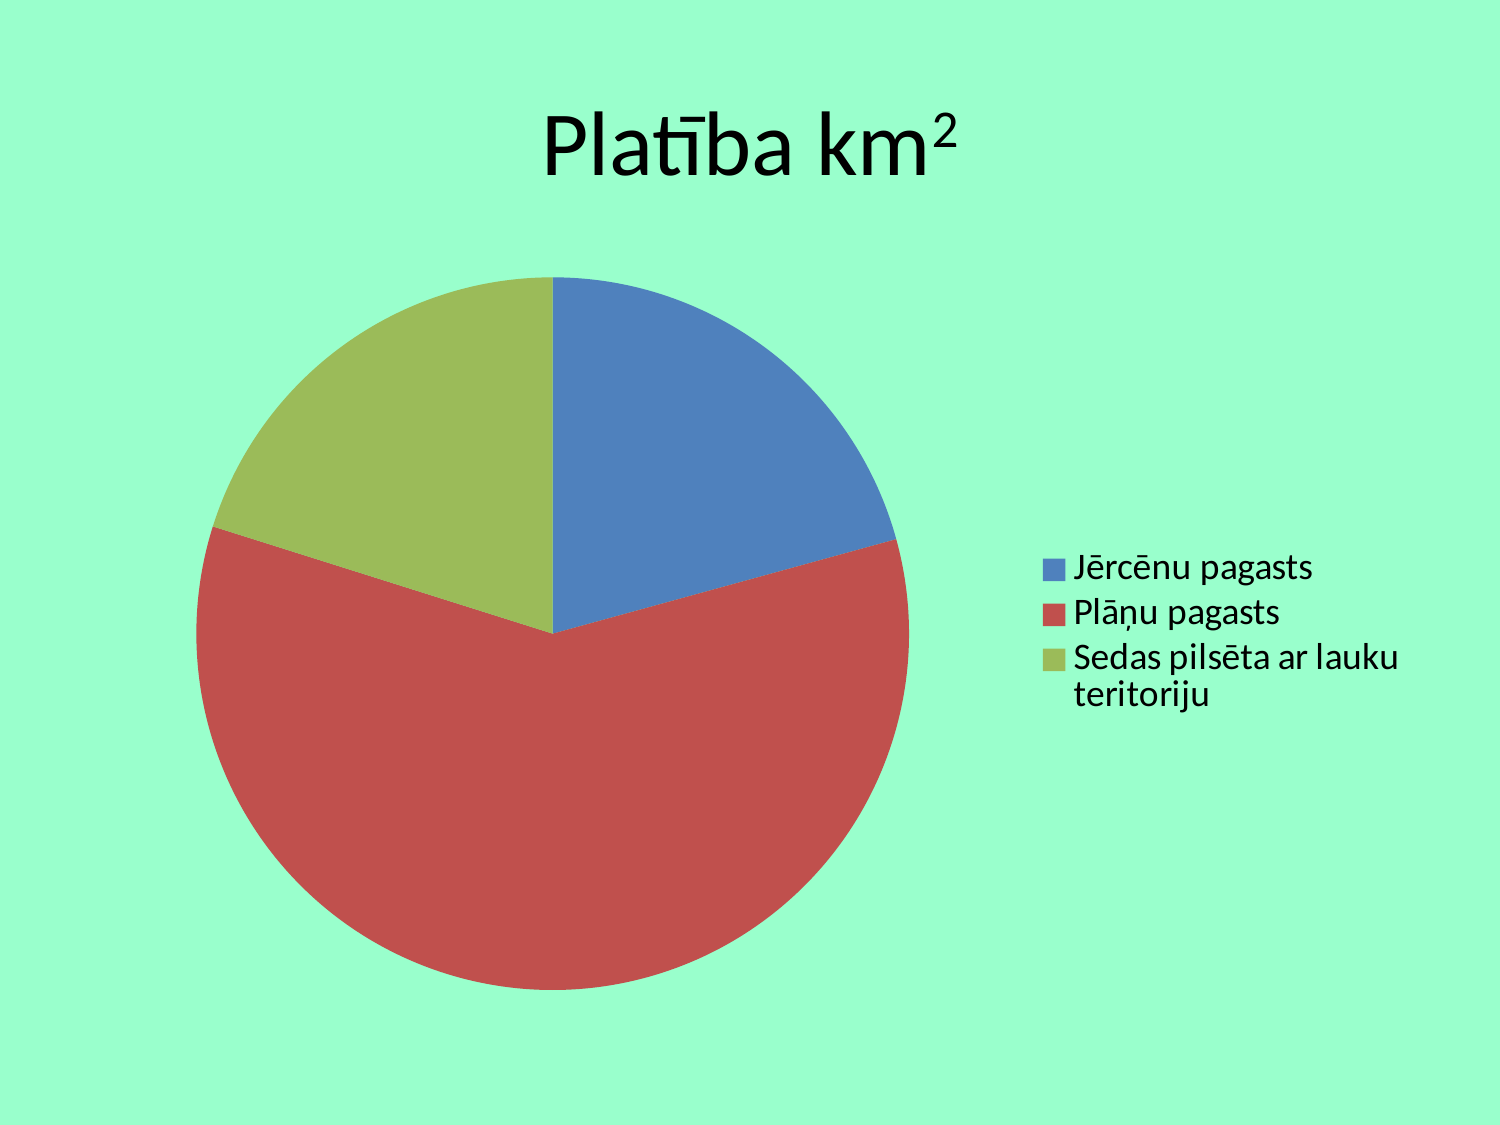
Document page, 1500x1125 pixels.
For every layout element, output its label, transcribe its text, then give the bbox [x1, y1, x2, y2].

title Platība km2 [75, 45, 1425, 233]
chart [74, 262, 1426, 1006]
